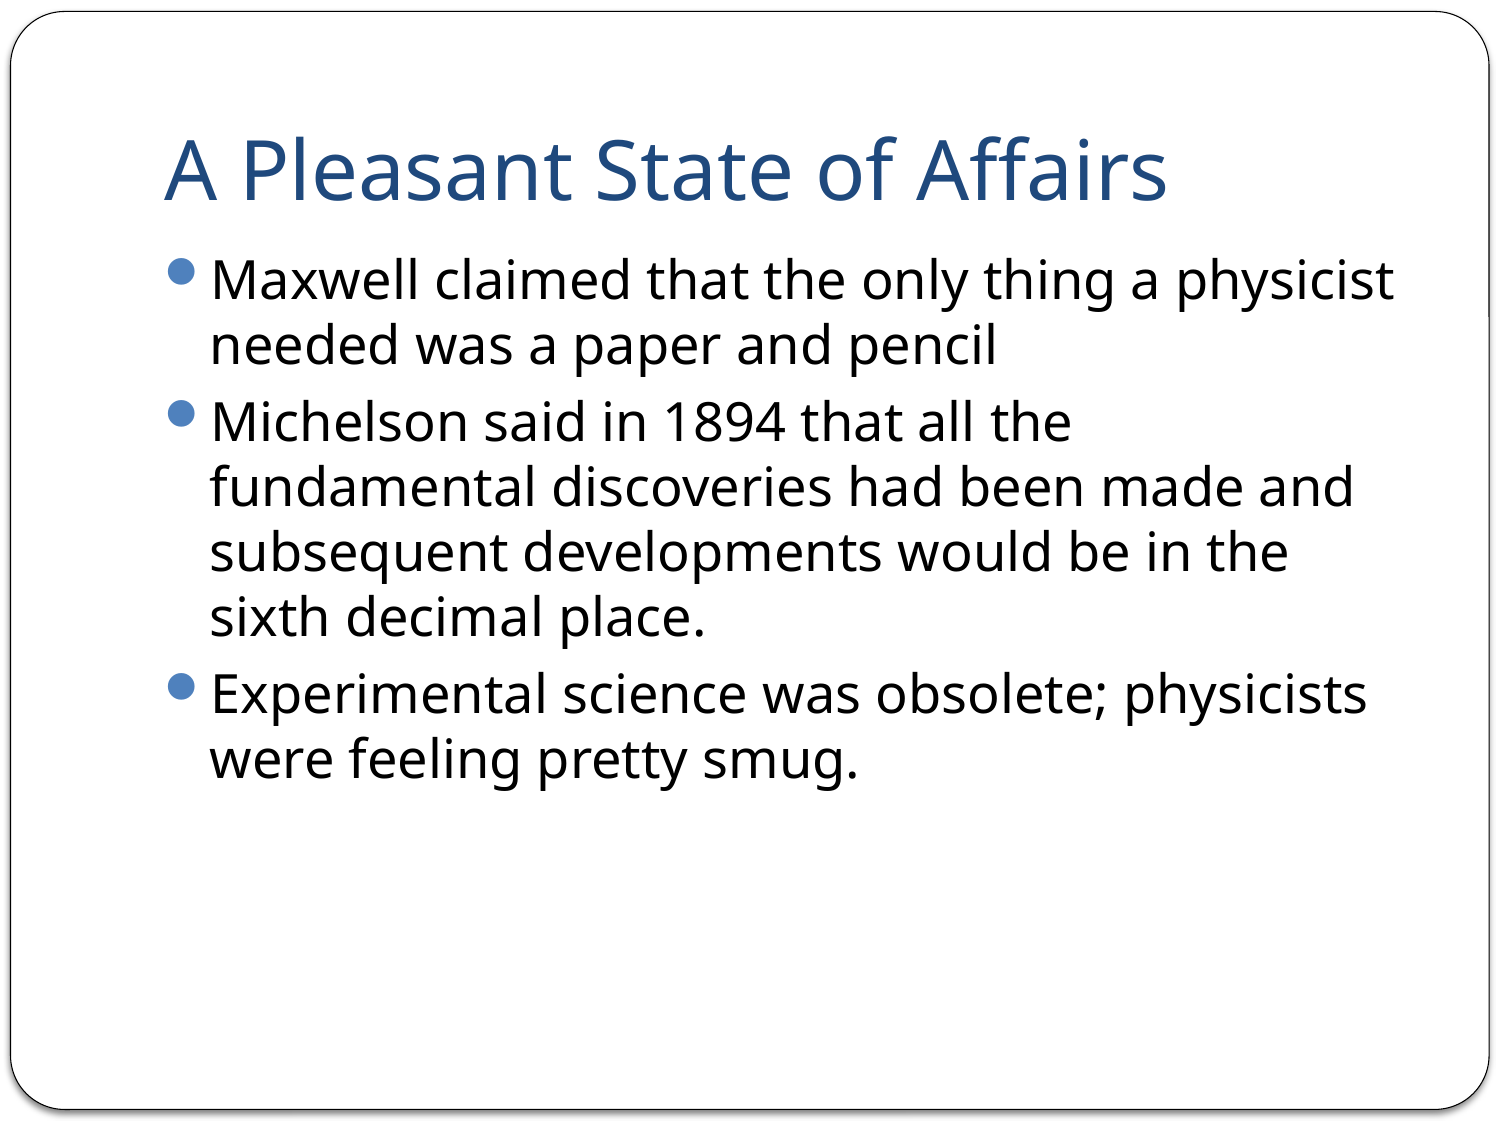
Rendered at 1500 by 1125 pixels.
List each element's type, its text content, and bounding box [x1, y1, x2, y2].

list Maxwell claimed that the only thing a physicist needed was a paper and pencil Michelson said in 1894 that all the fundamental discoveries had been made and subsequent developments would be in the sixth decimal place. Experimental science was obsolete; physicists were feeling pretty smug. [150, 237, 1425, 988]
title A Pleasant State of Affairs [150, 45, 1425, 233]
